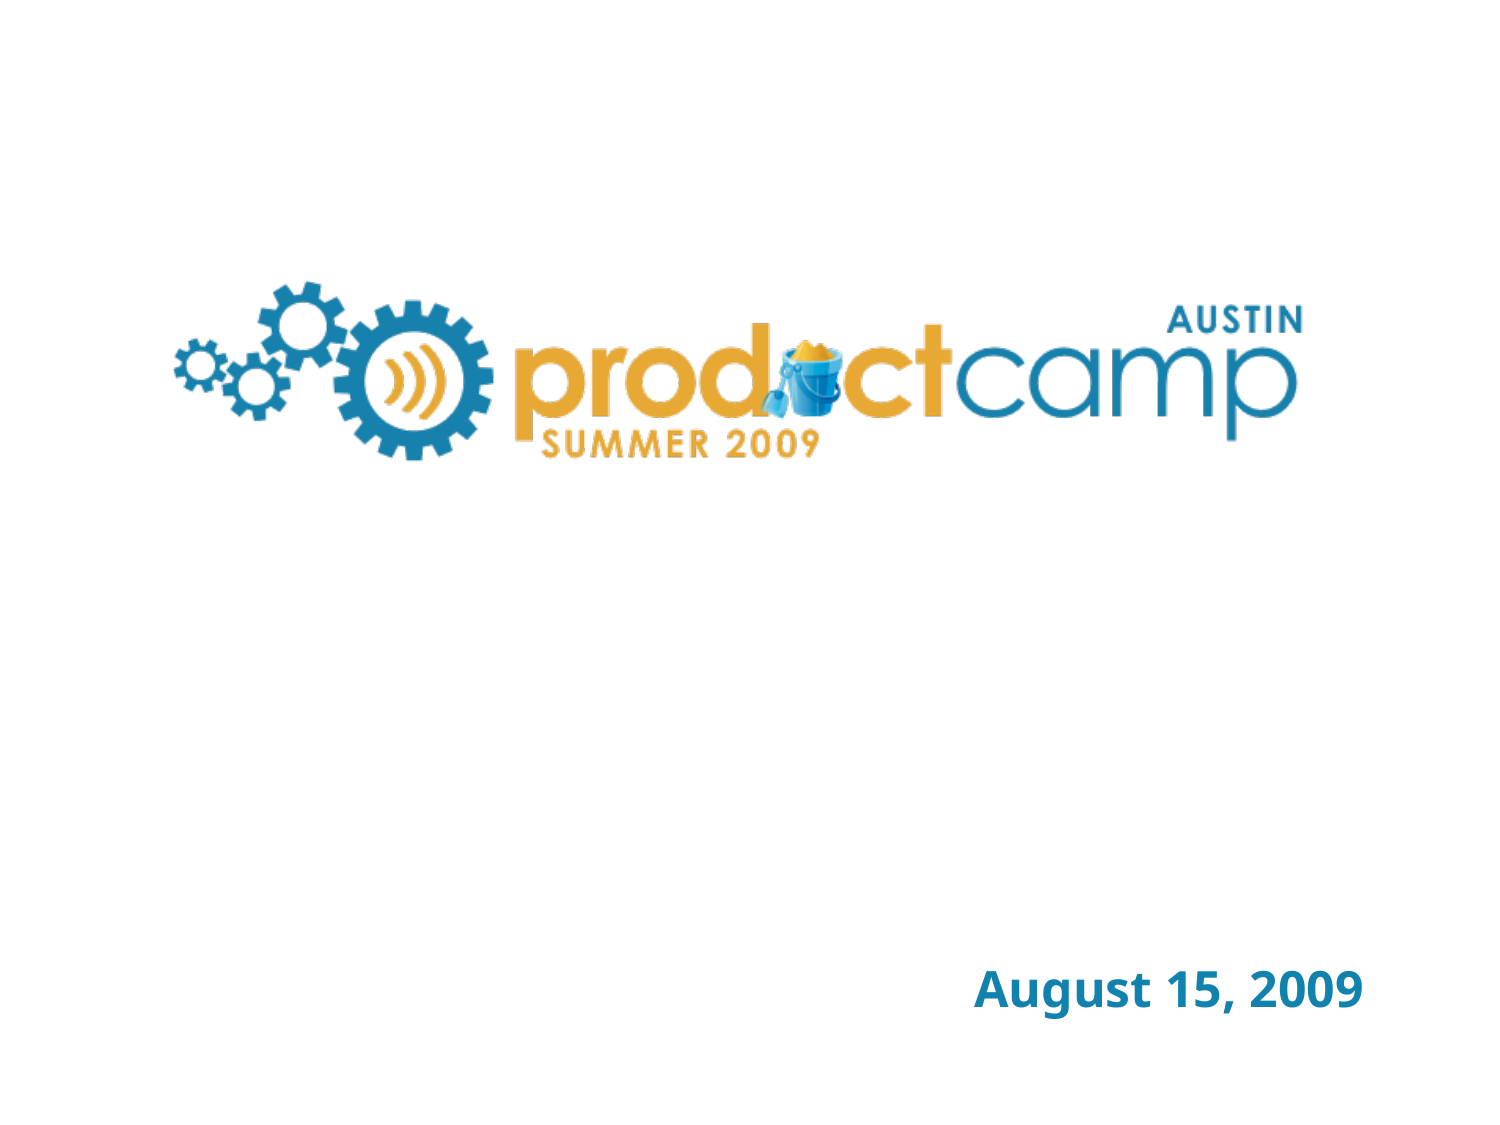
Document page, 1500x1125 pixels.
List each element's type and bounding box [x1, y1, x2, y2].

picture [173, 281, 1309, 470]
